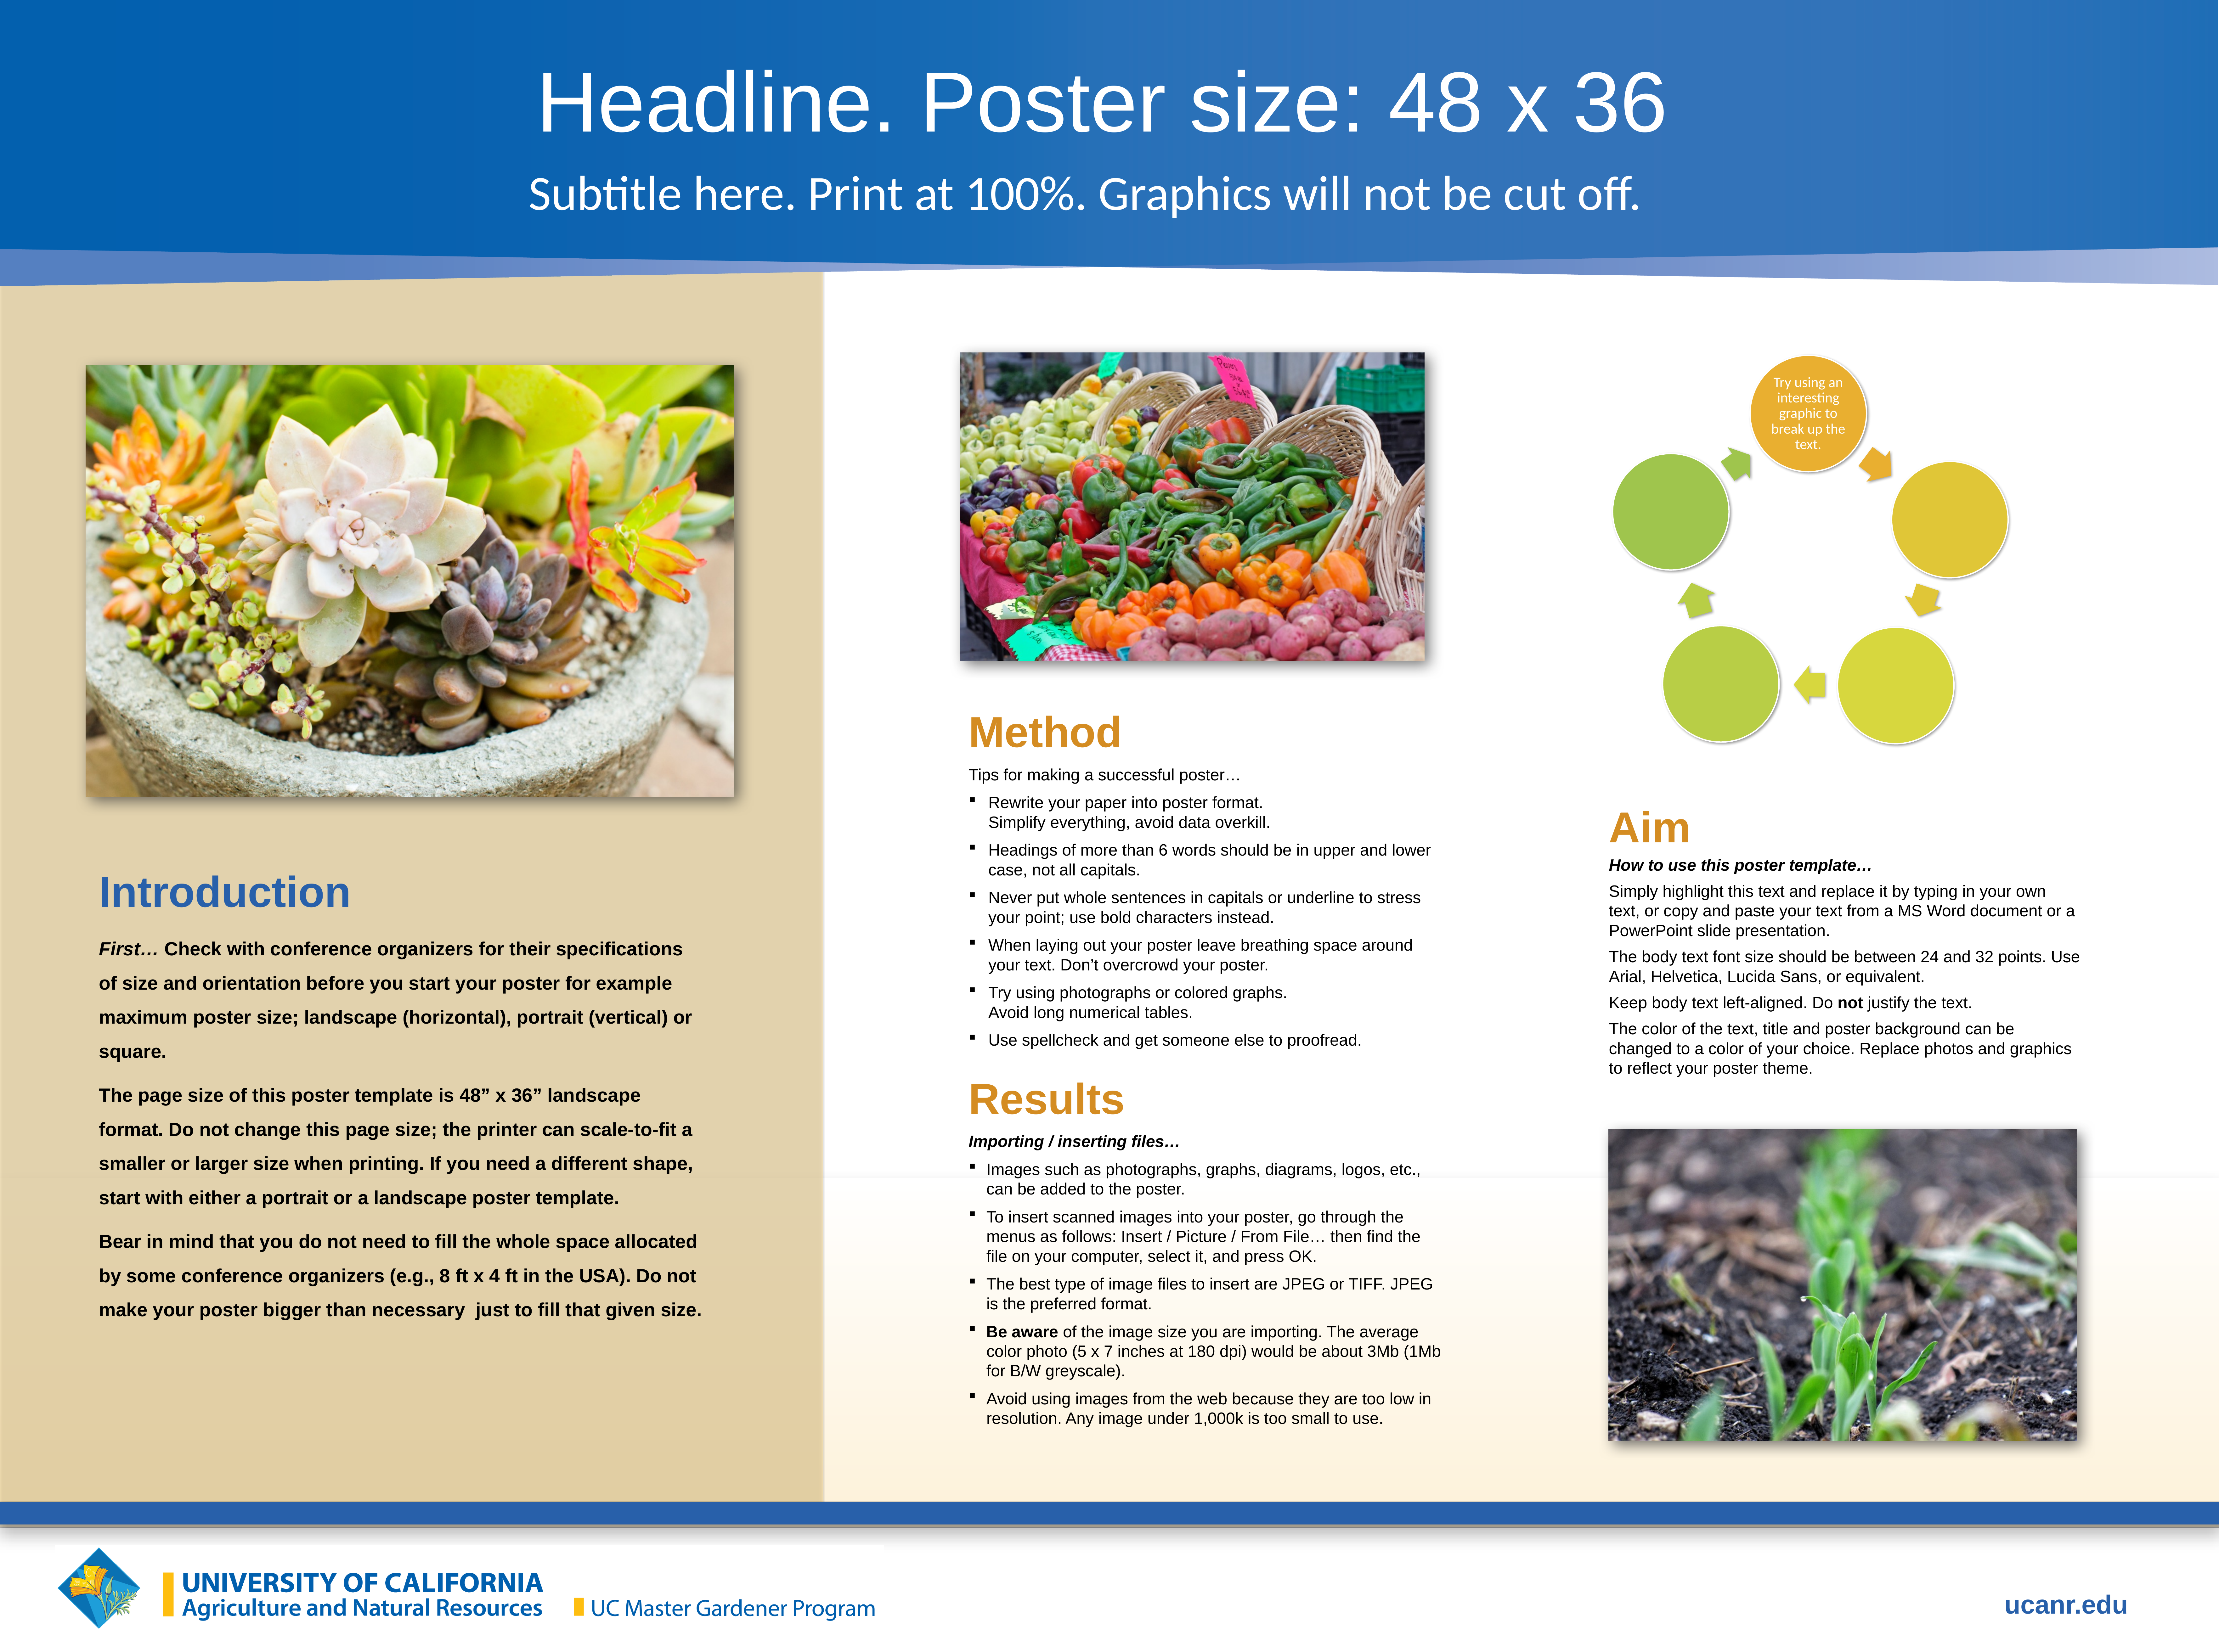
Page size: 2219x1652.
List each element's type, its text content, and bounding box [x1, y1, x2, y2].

text_box Introduction First… Check with conference organizers for their specifications of size and orientation before you start your poster for example maximum poster size; landscape (horizontal), portrait (vertical) or square. The page size of this poster template is 48” x 36” landscape format. Do not change this page size; the printer can scale-to-fit a smaller or larger size when printing. If you need a different shape, start with either a portrait or a landscape poster template. Bear in mind that you do not need to fill the whole space allocated by some conference organizers (e.g., 8 ft x 4 ft in the USA). Do not make your poster bigger than necessary just to fill that given size. [75, 825, 728, 1558]
picture [960, 352, 1425, 661]
title Headline. Poster size: 48 x 36 [77, 1, 2105, 208]
picture [86, 365, 734, 797]
text_box Method Tips for making a successful poster… Rewrite your paper into poster format. Simplify everything, avoid data overkill. Headings of more than 6 words should be in upper and lower case, not all capitals. Never put whole sentences in capitals or underline to stress your point; use bold characters instead. When laying out your poster leave breathing space around your text. Don’t overcrowd your poster. Try using photographs or colored graphs. Avoid long numerical tables. Use spellcheck and get someone else to proofread. Results Importing / inserting files… Images such as photographs, graphs, diagrams, logos, etc., can be added to the poster. To insert scanned images into your poster, go through the menus as follows: Insert / Picture / From File… then find the file on your computer, select it, and press OK. The best type of image files to insert are JPEG or TIFF. JPEG is the preferred format. Be aware of the image size you are importing. The average color photo (5 x 7 inches at 180 dpi) would be about 3Mb (1Mb for B/W greyscale). Avoid using images from the web because they are too low in resolution. Any image under 1,000k is too small to use. [942, 678, 1469, 1474]
picture [55, 1545, 884, 1632]
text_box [1608, 277, 2008, 821]
picture [0, 0, 2218, 296]
picture [1608, 1129, 2077, 1441]
text_box Aim How to use this poster template… Simply highlight this text and replace it by typing in your own text, or copy and paste your text from a MS Word document or a PowerPoint slide presentation. The body text font size should be between 24 and 32 points. Use Arial, Helvetica, Lucida Sans, or equivalent. Keep body text left-aligned. Do not justify the text. The color of the text, title and poster background can be changed to a color of your choice. Replace photos and graphics to reflect your poster theme. [1604, 797, 2086, 1080]
subtitle Subtitle here. Print at 100%. Graphics will not be cut off. [209, 150, 1973, 267]
